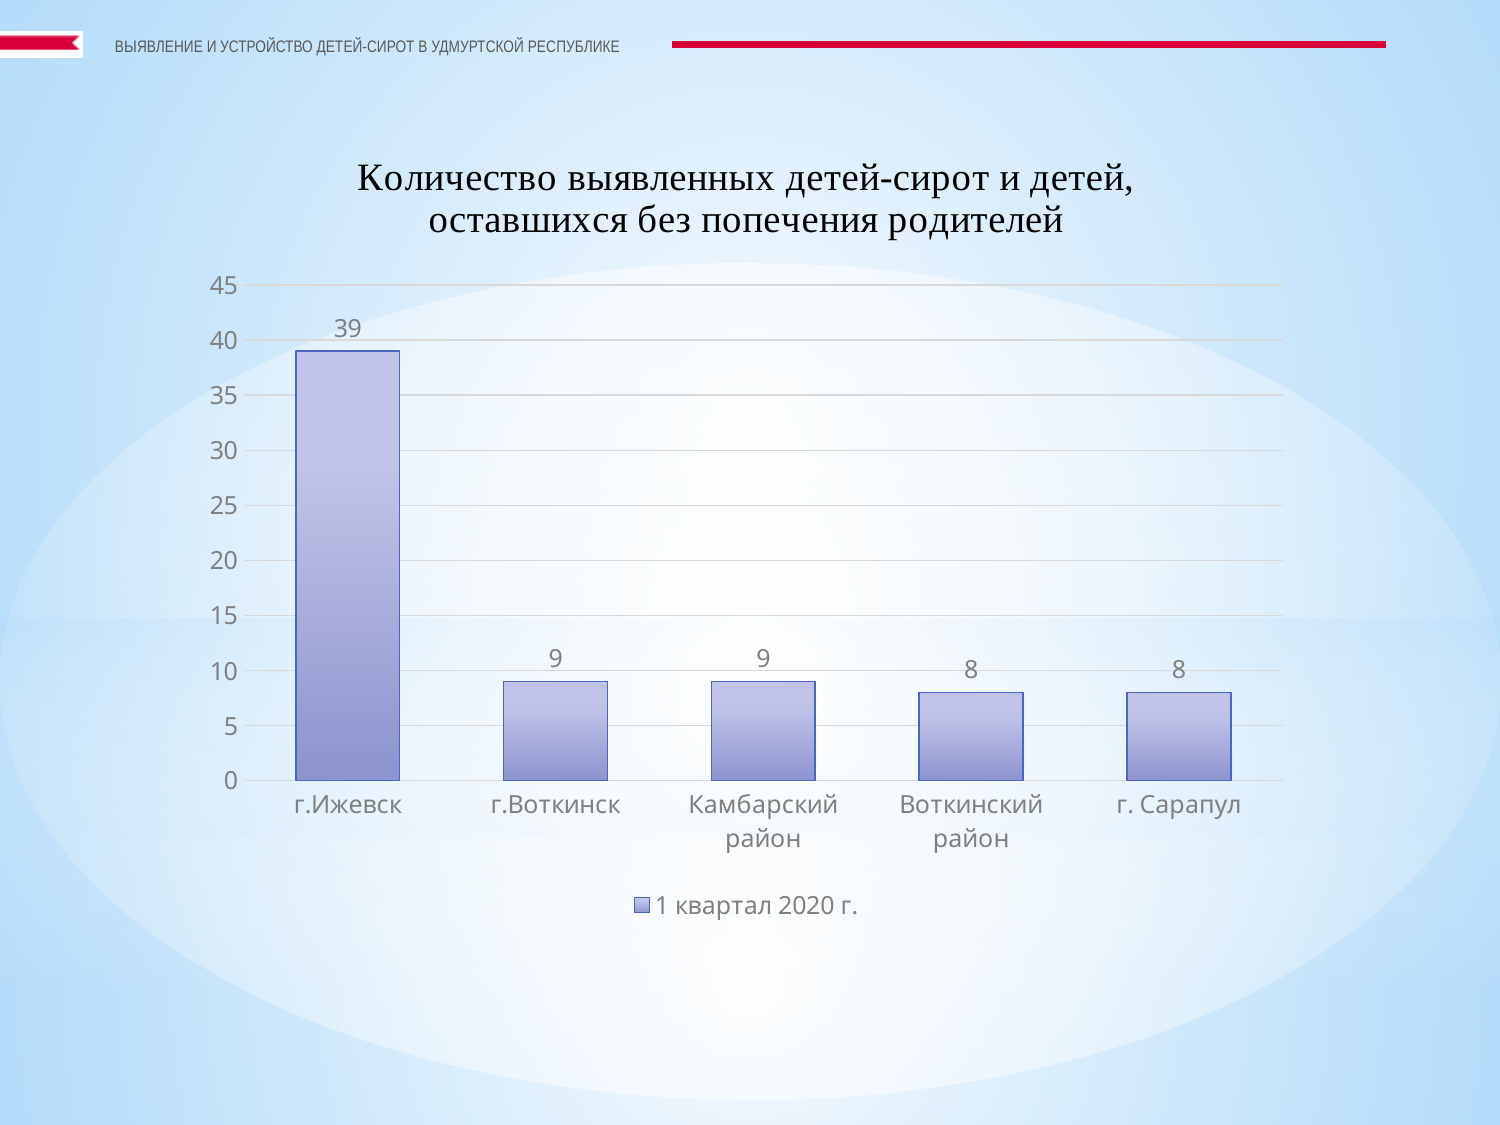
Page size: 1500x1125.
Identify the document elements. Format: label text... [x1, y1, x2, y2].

text_box ВЫЯВЛЕНИЕ И УСТРОЙСТВО ДЕТЕЙ-СИРОТ В УДМУРТСКОЙ РЕСПУБЛИКЕ [100, 28, 759, 63]
chart [187, 119, 1306, 929]
picture [0, 30, 83, 58]
